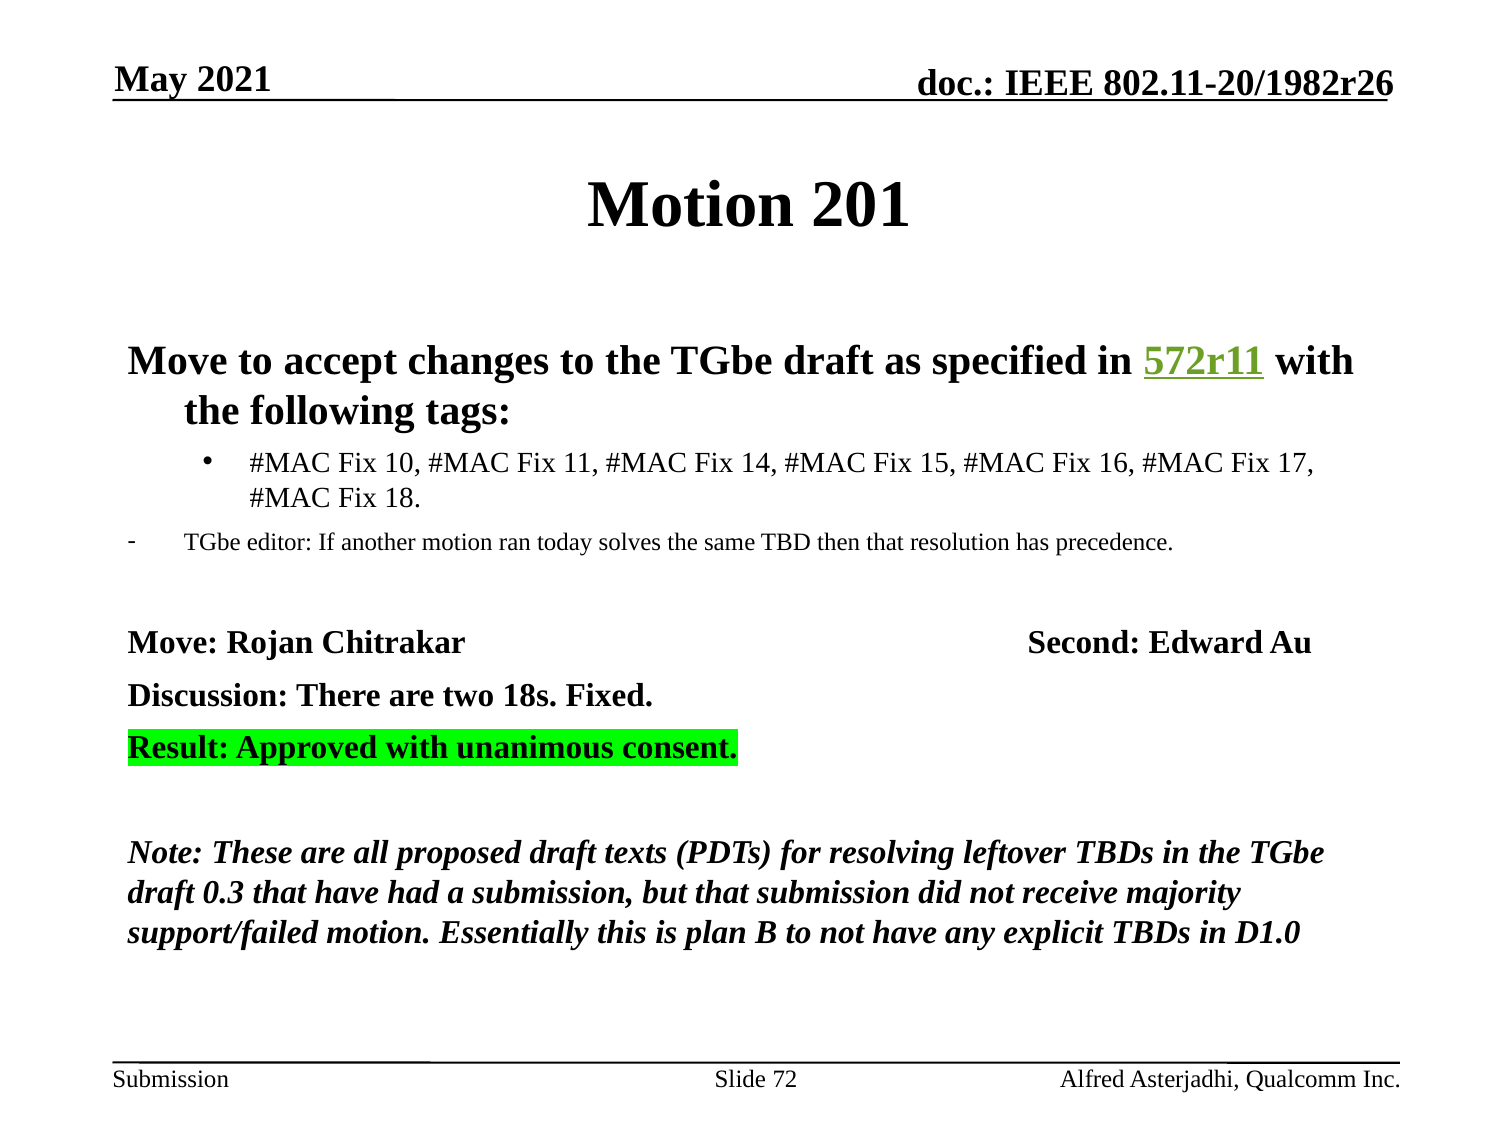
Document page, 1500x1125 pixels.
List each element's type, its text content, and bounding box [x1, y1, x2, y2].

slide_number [114, 54, 423, 100]
title Motion 201 [112, 112, 1388, 288]
list Move to accept changes to the TGbe draft as specified in 572r11 with the following tags: #MAC Fix 10, #MAC Fix 11, #MAC Fix 14, #MAC Fix 15, #MAC Fix 16, #MAC Fix 17, #MAC Fix 18. TGbe editor: If another motion ran today solves the same TBD then that resolution has precedence. Move: Rojan Chitrakar Second: Edward Au Discussion: There are two 18s. Fixed. Result: Approved with unanimous consent. Note: These are all proposed draft texts (PDTs) for resolving leftover TBDs in the TGbe draft 0.3 that have had a submission, but that submission did not receive majority support/failed motion. Essentially this is plan B to not have any explicit TBDs in D1.0 [112, 324, 1388, 1000]
footer Alfred Asterjadhi, Qualcomm Inc. [878, 1061, 1402, 1093]
slide_number Slide 72 [712, 1061, 800, 1123]
